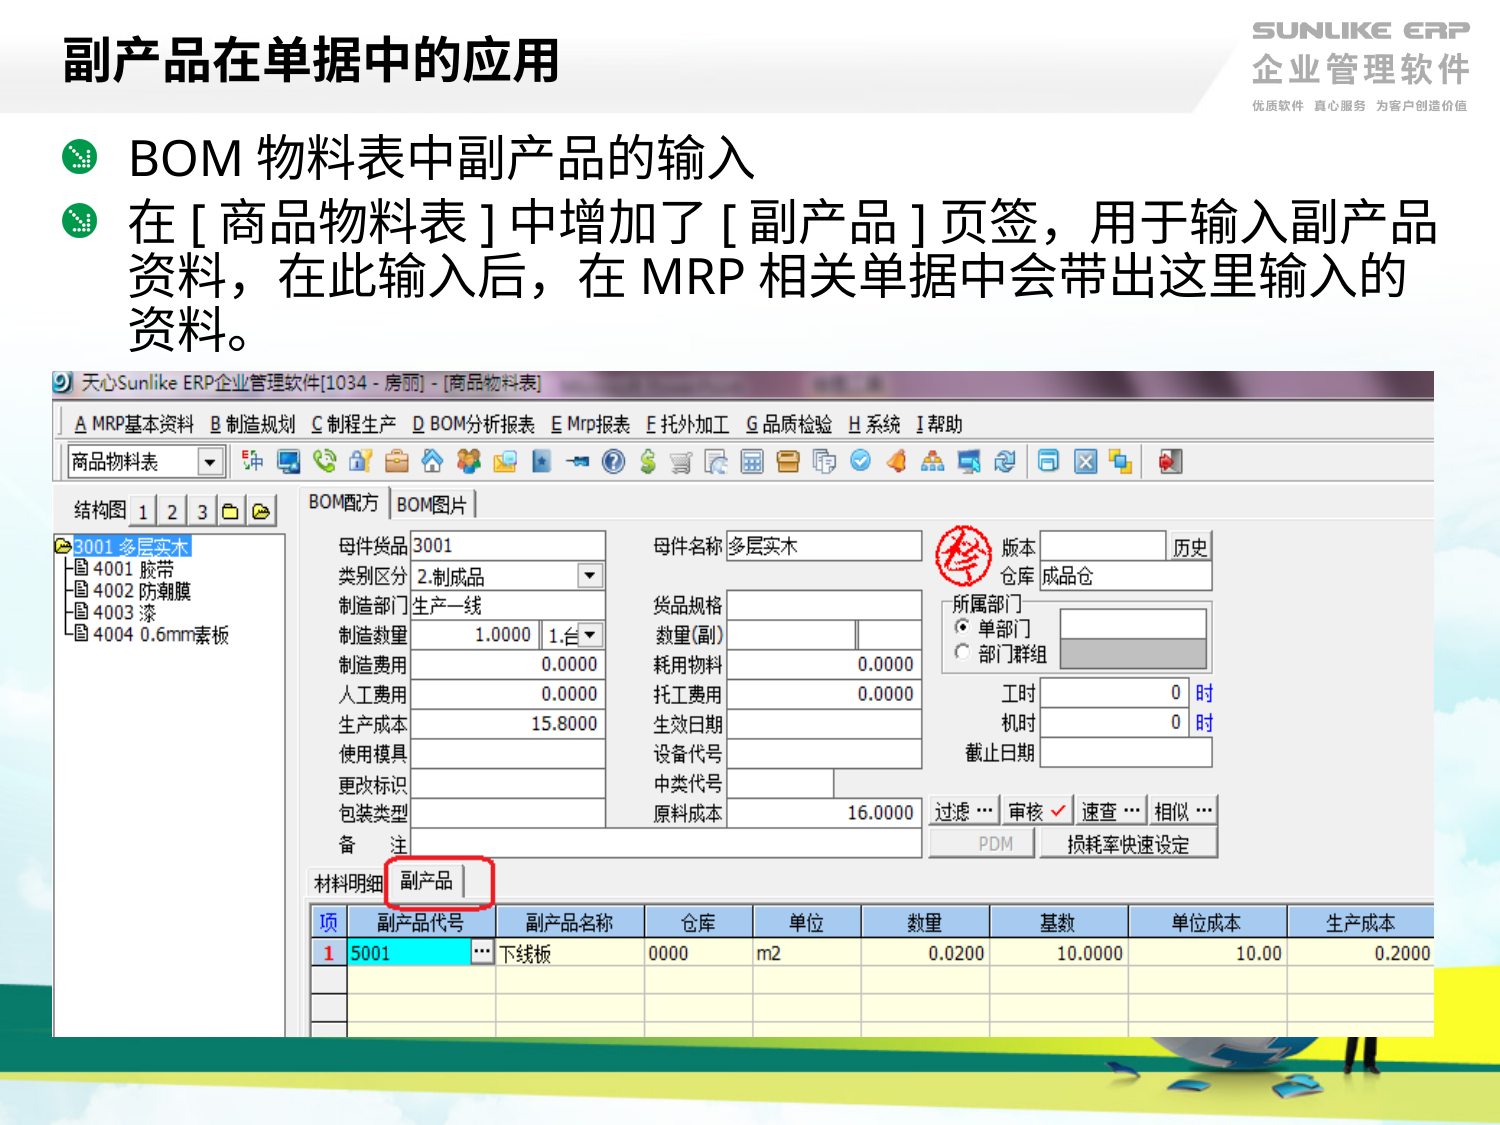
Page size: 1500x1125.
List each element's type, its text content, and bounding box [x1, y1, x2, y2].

picture [0, 0, 1500, 1125]
title 副产品在单据中的应用 [62, 35, 855, 107]
list BOM物料表中副产品的输入 在[商品物料表]中增加了[副产品]页签，用于输入副产品资料，在此输入后，在MRP相关单据中会带出这里输入的资料。 [62, 133, 1446, 990]
